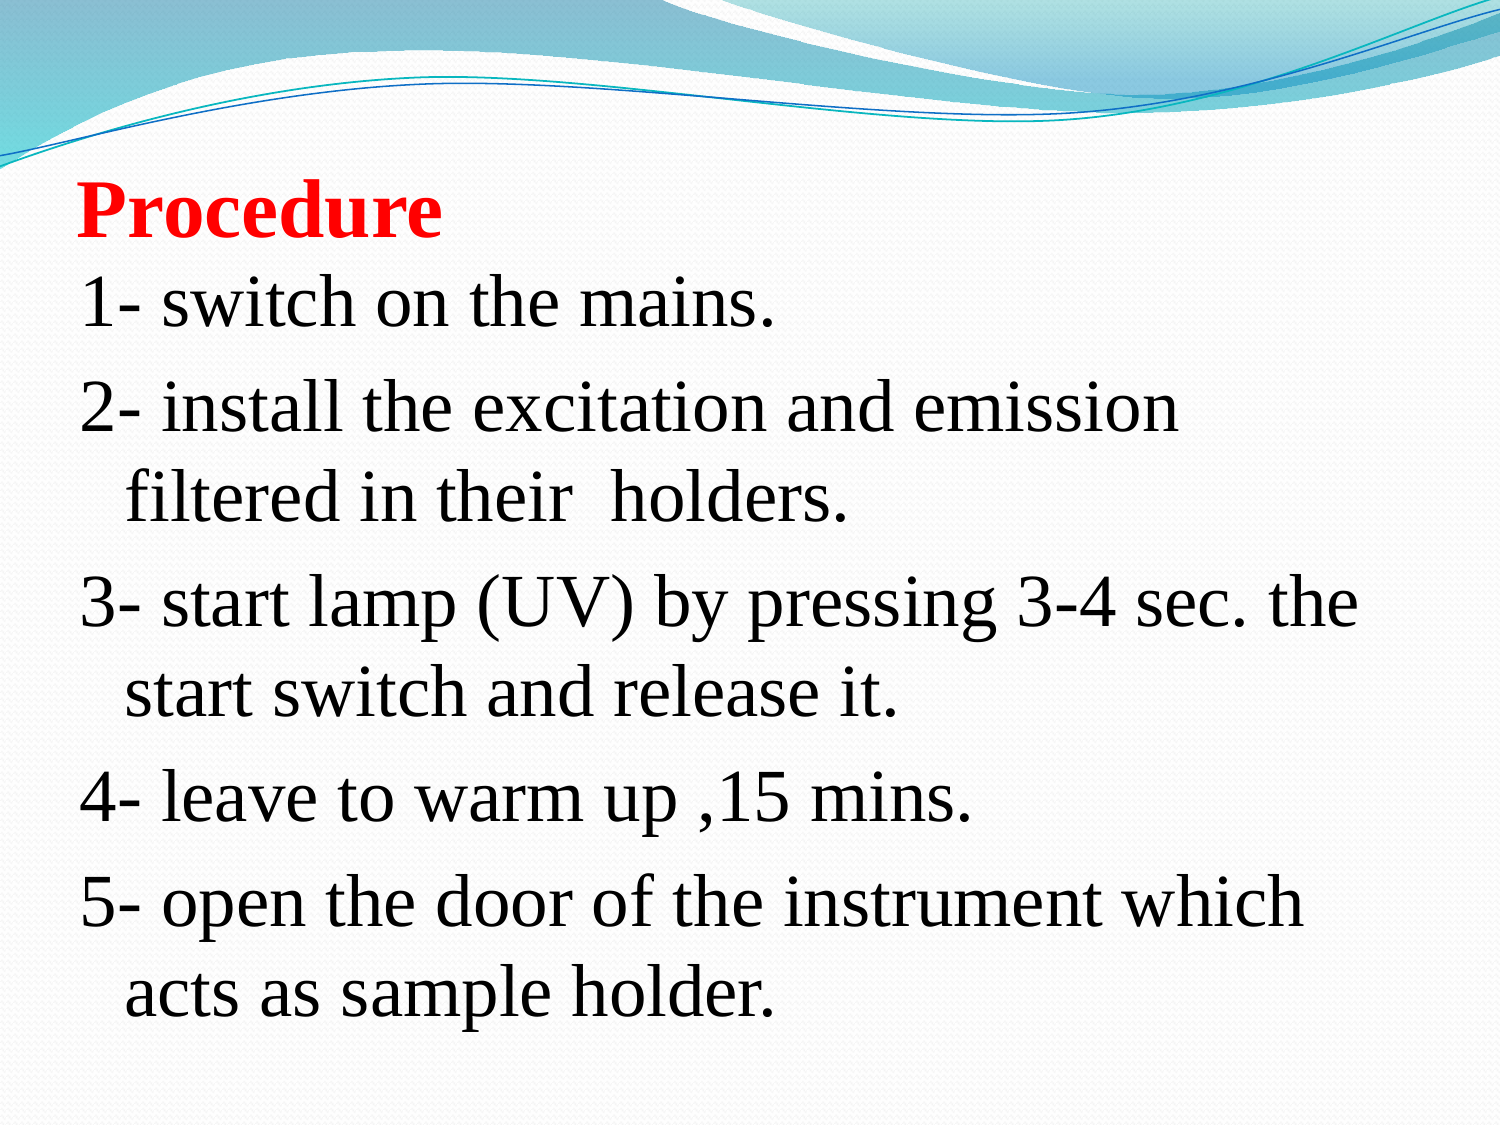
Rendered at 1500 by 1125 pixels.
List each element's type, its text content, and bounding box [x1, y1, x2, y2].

title Procedure [76, 66, 1428, 255]
list 1- switch on the mains. 2- install the excitation and emission filtered in their holders. 3- start lamp (UV) by pressing 3-4 sec. the start switch and release it. 4- leave to warm up ,15 mins. 5- open the door of the instrument which acts as sample holder. [64, 243, 1416, 987]
